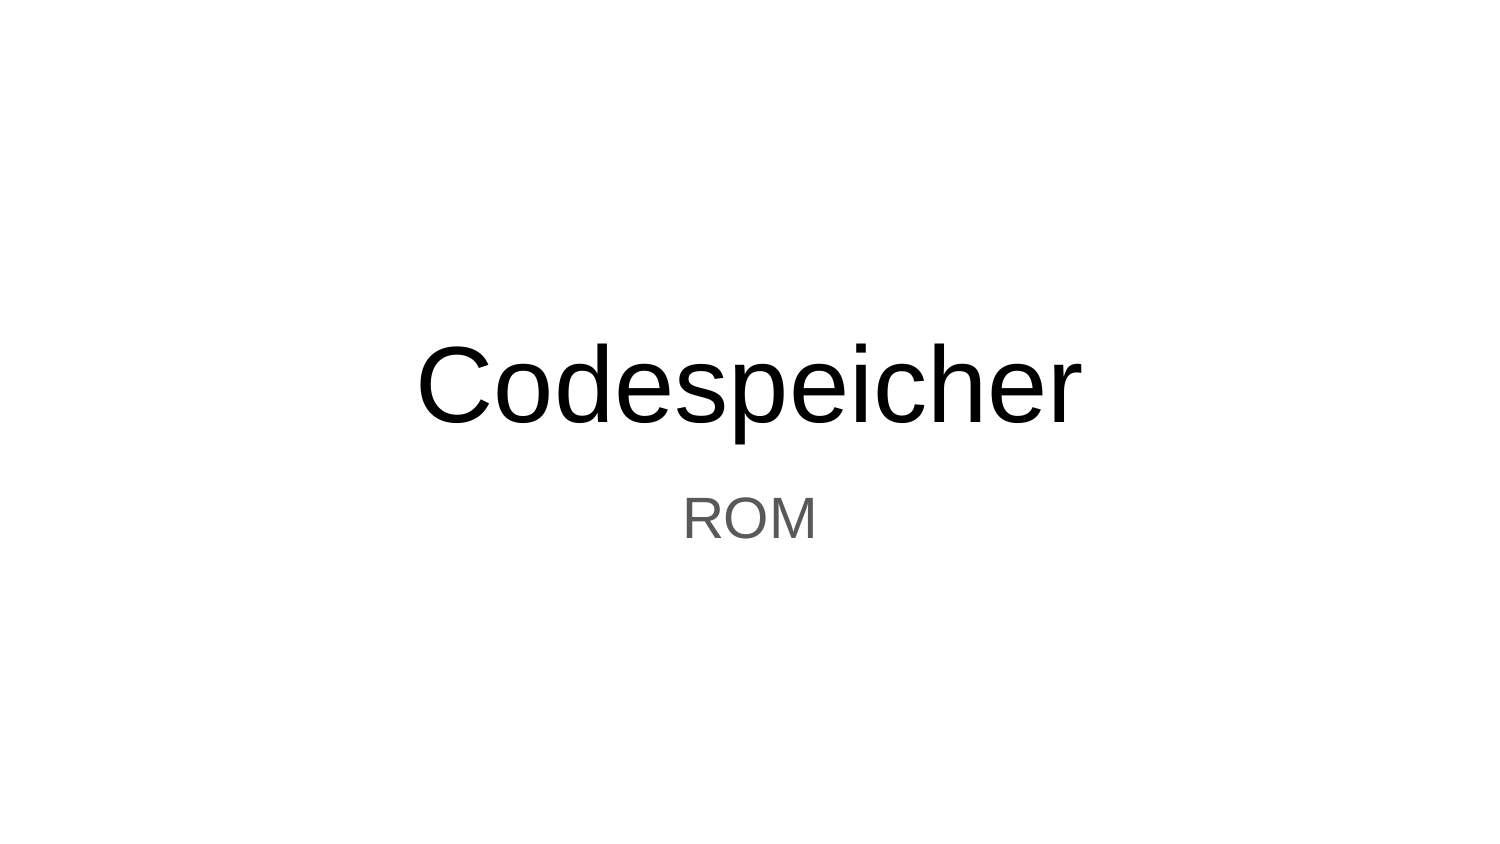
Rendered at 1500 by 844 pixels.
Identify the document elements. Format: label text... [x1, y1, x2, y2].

title Codespeicher [51, 122, 1449, 459]
subtitle ROM [51, 464, 1449, 595]
